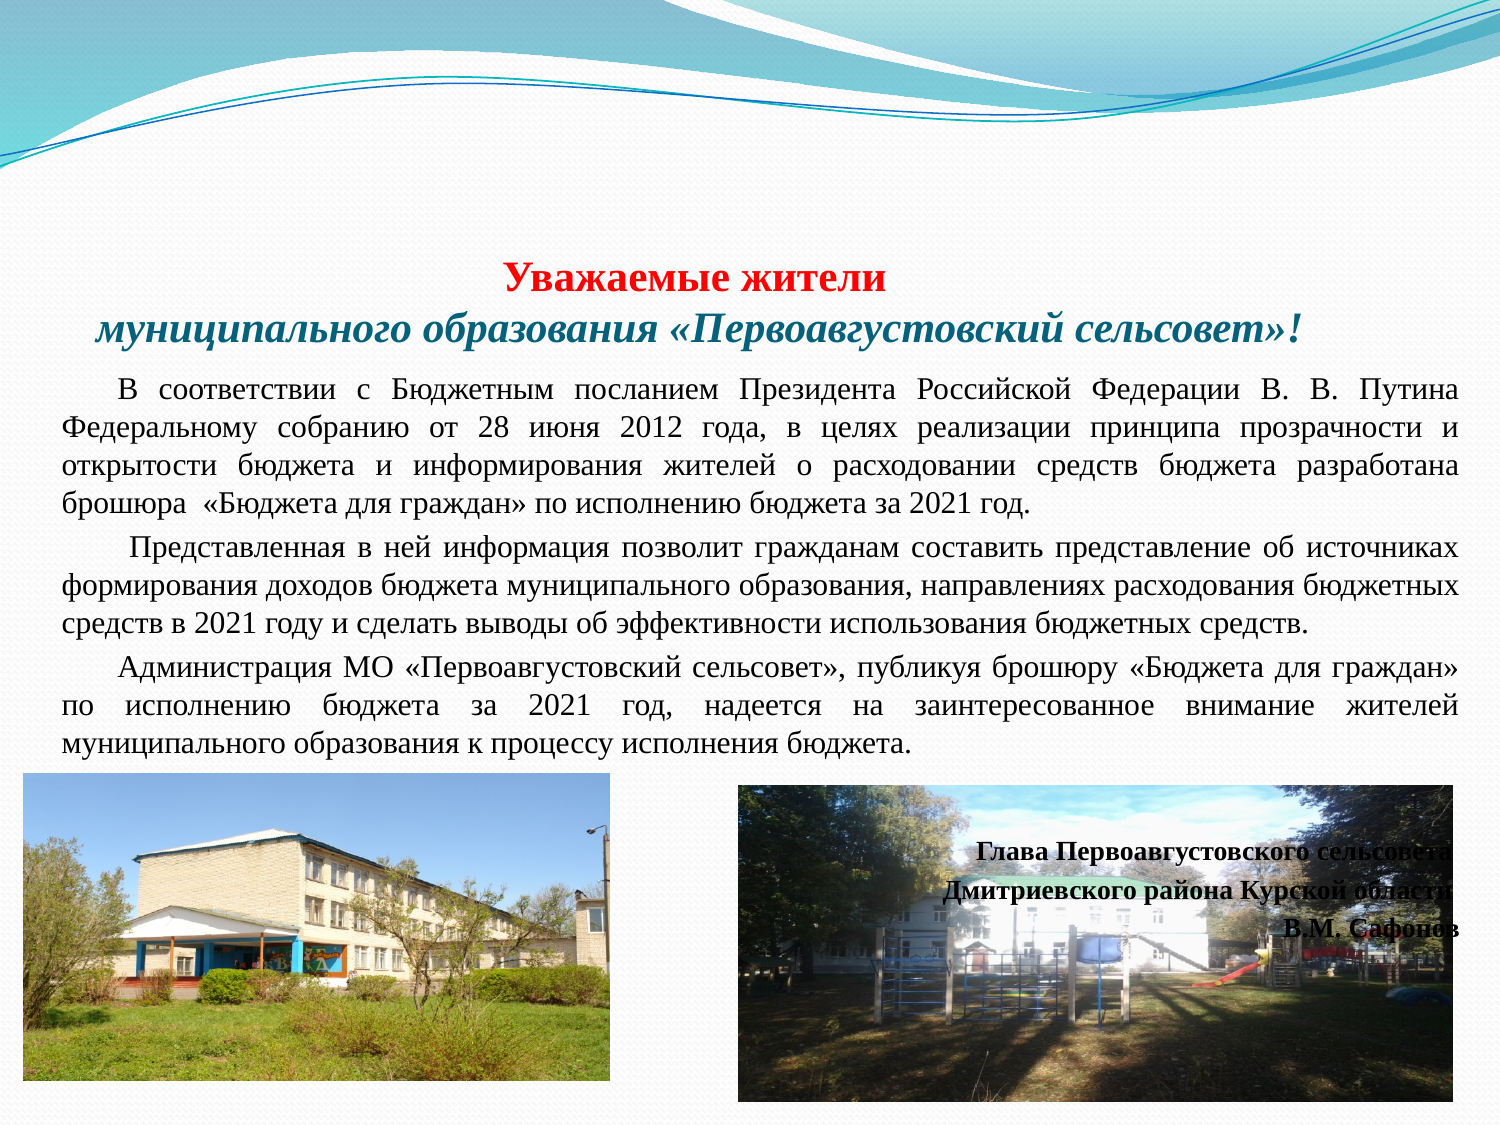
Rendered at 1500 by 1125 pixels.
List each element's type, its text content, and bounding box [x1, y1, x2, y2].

picture [23, 773, 610, 1081]
picture [738, 784, 1454, 1102]
table_cell 1428418,00 [610, 775, 616, 996]
title Уважаемые жители муниципального образования «Первоавгустовский сельсовет»! [82, 128, 1307, 316]
table_cell 1428418,00 [731, 786, 738, 996]
table_cell 1428418,00 [1454, 788, 1459, 996]
list В соответствии с Бюджетным посланием Президента Российской Федерации В. В. Путина Федеральному собранию от 28 июня 2012 года, в целях реализации принципа прозрачности и открытости бюджета и информирования жителей о расходовании средств бюджета разработана брошюра «Бюджета для граждан» по исполнению бюджета за 2021 год. Представленная в ней информация позволит гражданам составить представление об источниках формирования доходов бюджета муниципального образования, направлениях расходования бюджетных средств в 2021 году и сделать выводы об эффективности использования бюджетных средств. Администрация МО «Первоавгустовский сельсовет», публикуя брошюру «Бюджета для граждан» по исполнению бюджета за 2021 год, надеется на заинтересованное внимание жителей муниципального образования к процессу исполнения бюджета. Глава Первоавгустовского сельсовета Дмитриевского района Курской области В.М. Сафонов [46, 316, 1475, 996]
